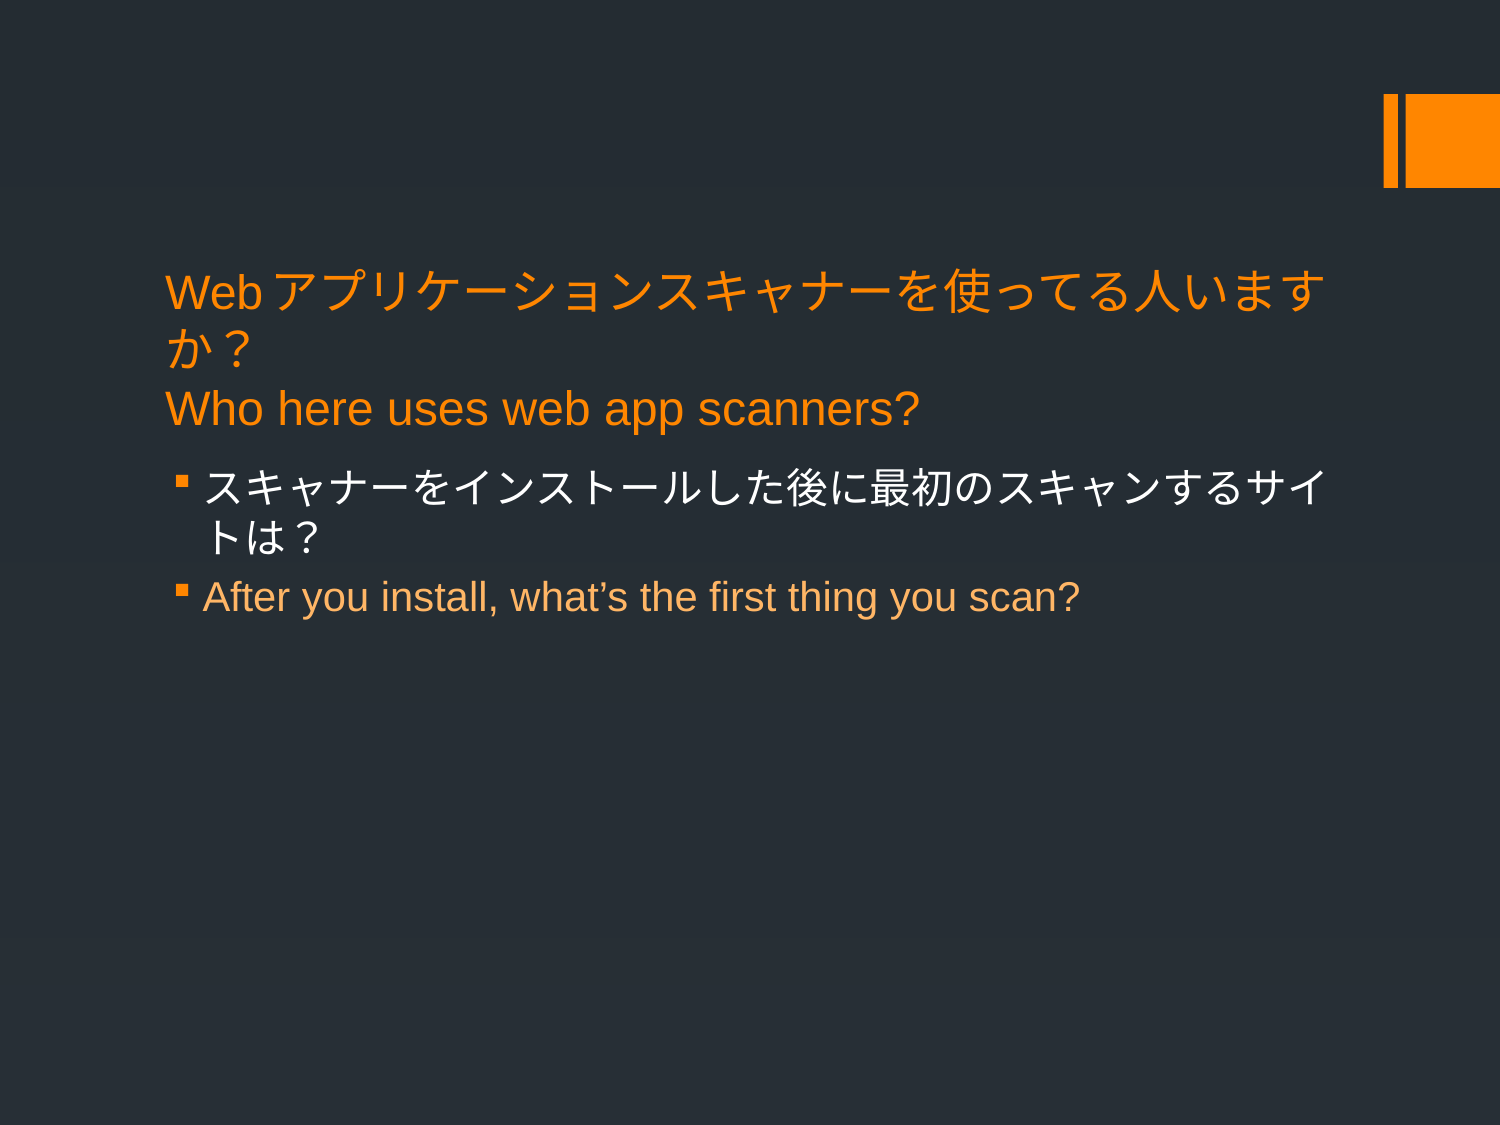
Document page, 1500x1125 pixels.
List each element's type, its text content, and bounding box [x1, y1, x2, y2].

title Webアプリケーションスキャナーを使ってる人いますか？ Who here uses web app scanners? [150, 253, 1350, 443]
list スキャナーをインストールした後に最初のスキャンするサイトは？ After you install, what’s the first thing you scan? [150, 454, 1350, 1035]
